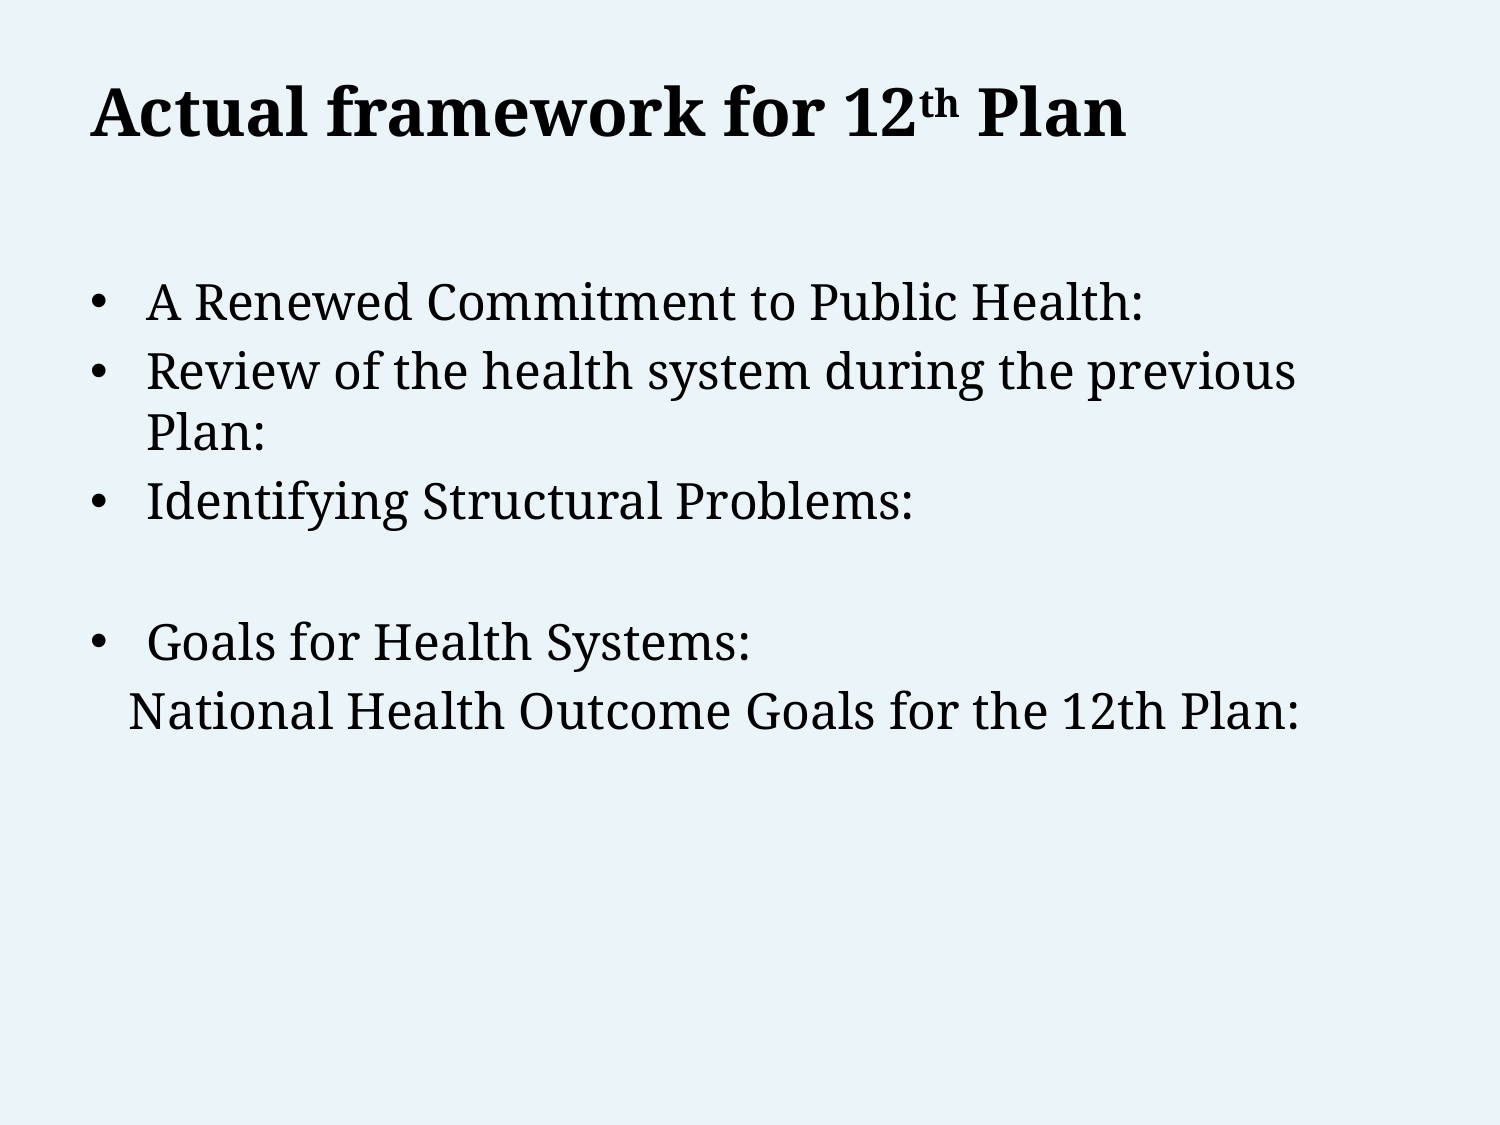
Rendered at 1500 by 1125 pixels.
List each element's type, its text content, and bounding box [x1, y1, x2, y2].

list A Renewed Commitment to Public Health: Review of the health system during the previous Plan: Identifying Structural Problems: Goals for Health Systems: National Health Outcome Goals for the 12th Plan: [75, 262, 1425, 1005]
title Actual framework for 12th Plan [75, 45, 1325, 175]
